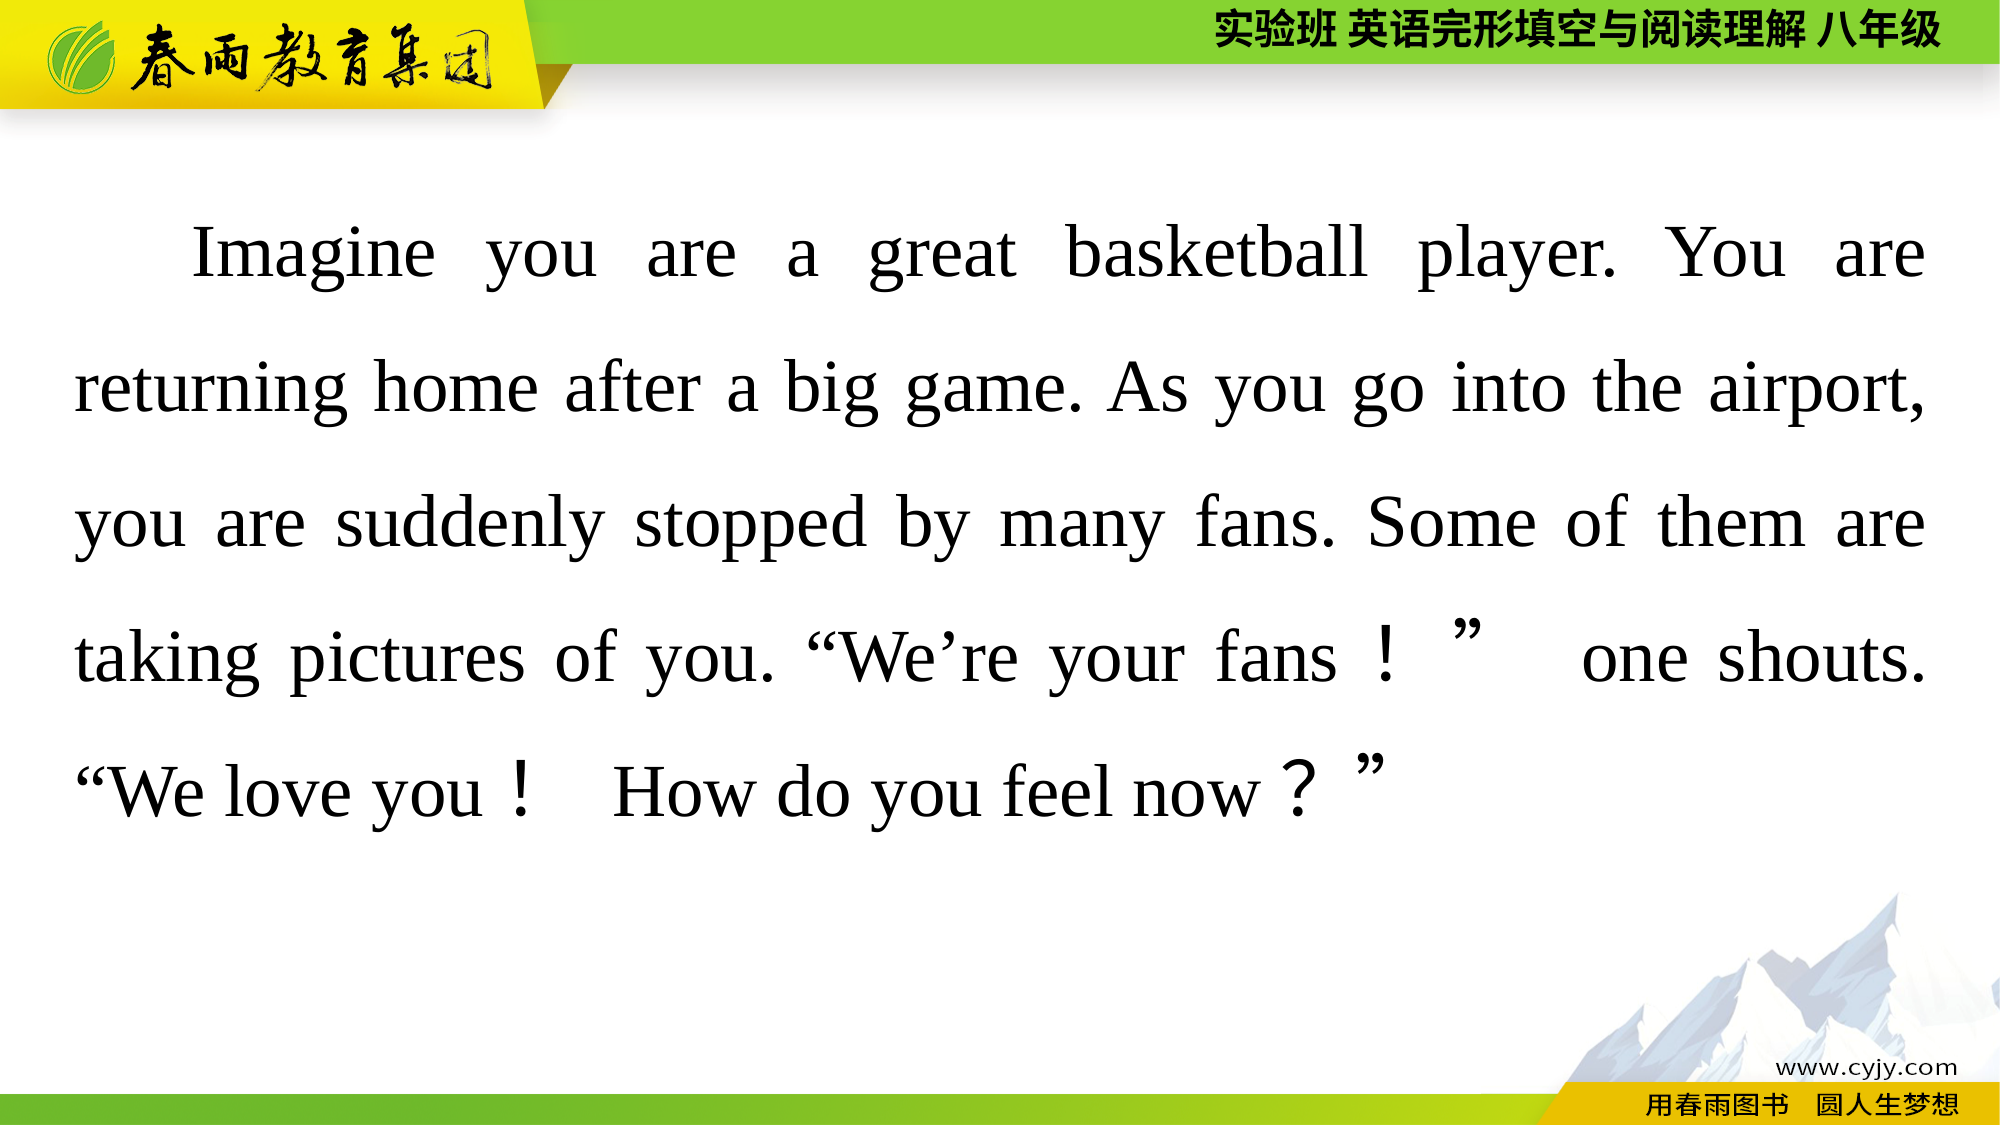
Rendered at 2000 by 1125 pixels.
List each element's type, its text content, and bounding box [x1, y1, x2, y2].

list Imagine you are a great basketball player. You are returning home after a big game. As you go into the airport, you are suddenly stopped by many fans. Some of them are taking pictures of you. “We’re your fans！” one shouts. “We love you！ How do you feel now？” [59, 149, 1944, 829]
picture [0, 0, 2000, 1125]
